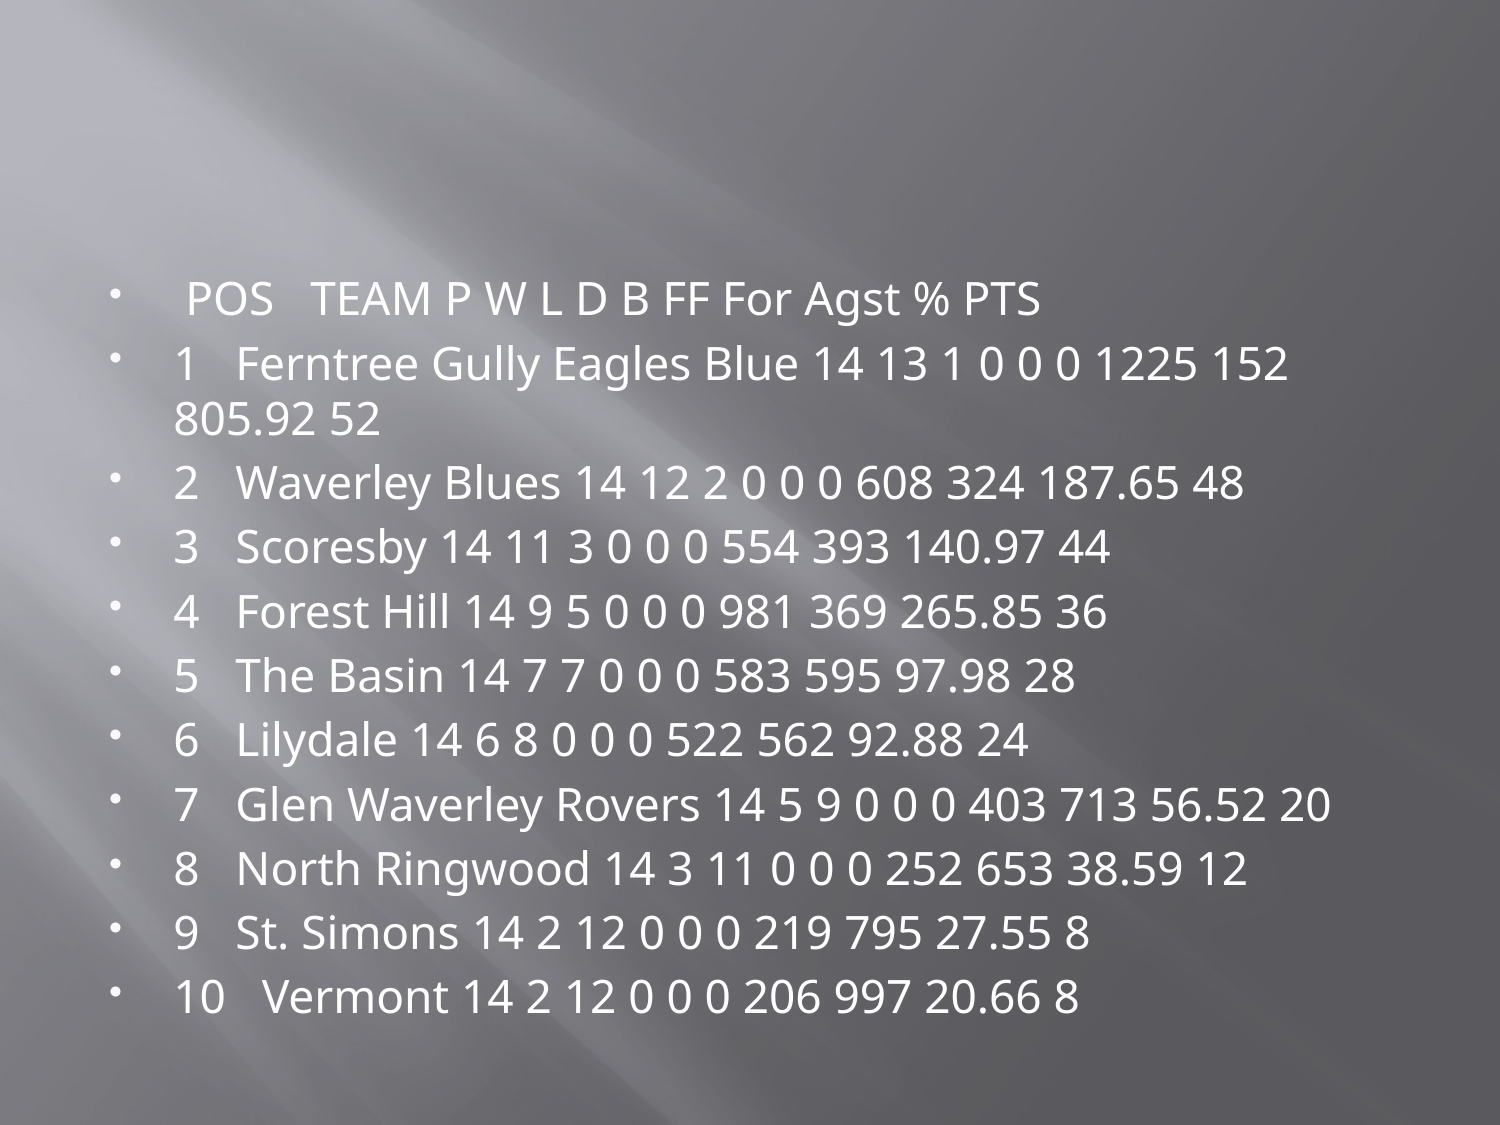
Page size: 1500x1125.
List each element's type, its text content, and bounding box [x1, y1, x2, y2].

list POS TEAM P W L D B FF For Agst % PTS 1 Ferntree Gully Eagles Blue 14 13 1 0 0 0 1225 152 805.92 52 2 Waverley Blues 14 12 2 0 0 0 608 324 187.65 48 3 Scoresby 14 11 3 0 0 0 554 393 140.97 44 4 Forest Hill 14 9 5 0 0 0 981 369 265.85 36 5 The Basin 14 7 7 0 0 0 583 595 97.98 28 6 Lilydale 14 6 8 0 0 0 522 562 92.88 24 7 Glen Waverley Rovers 14 5 9 0 0 0 403 713 56.52 20 8 North Ringwood 14 3 11 0 0 0 252 653 38.59 12 9 St. Simons 14 2 12 0 0 0 219 795 27.55 8 10 Vermont 14 2 12 0 0 0 206 997 20.66 8 [75, 262, 1425, 1035]
